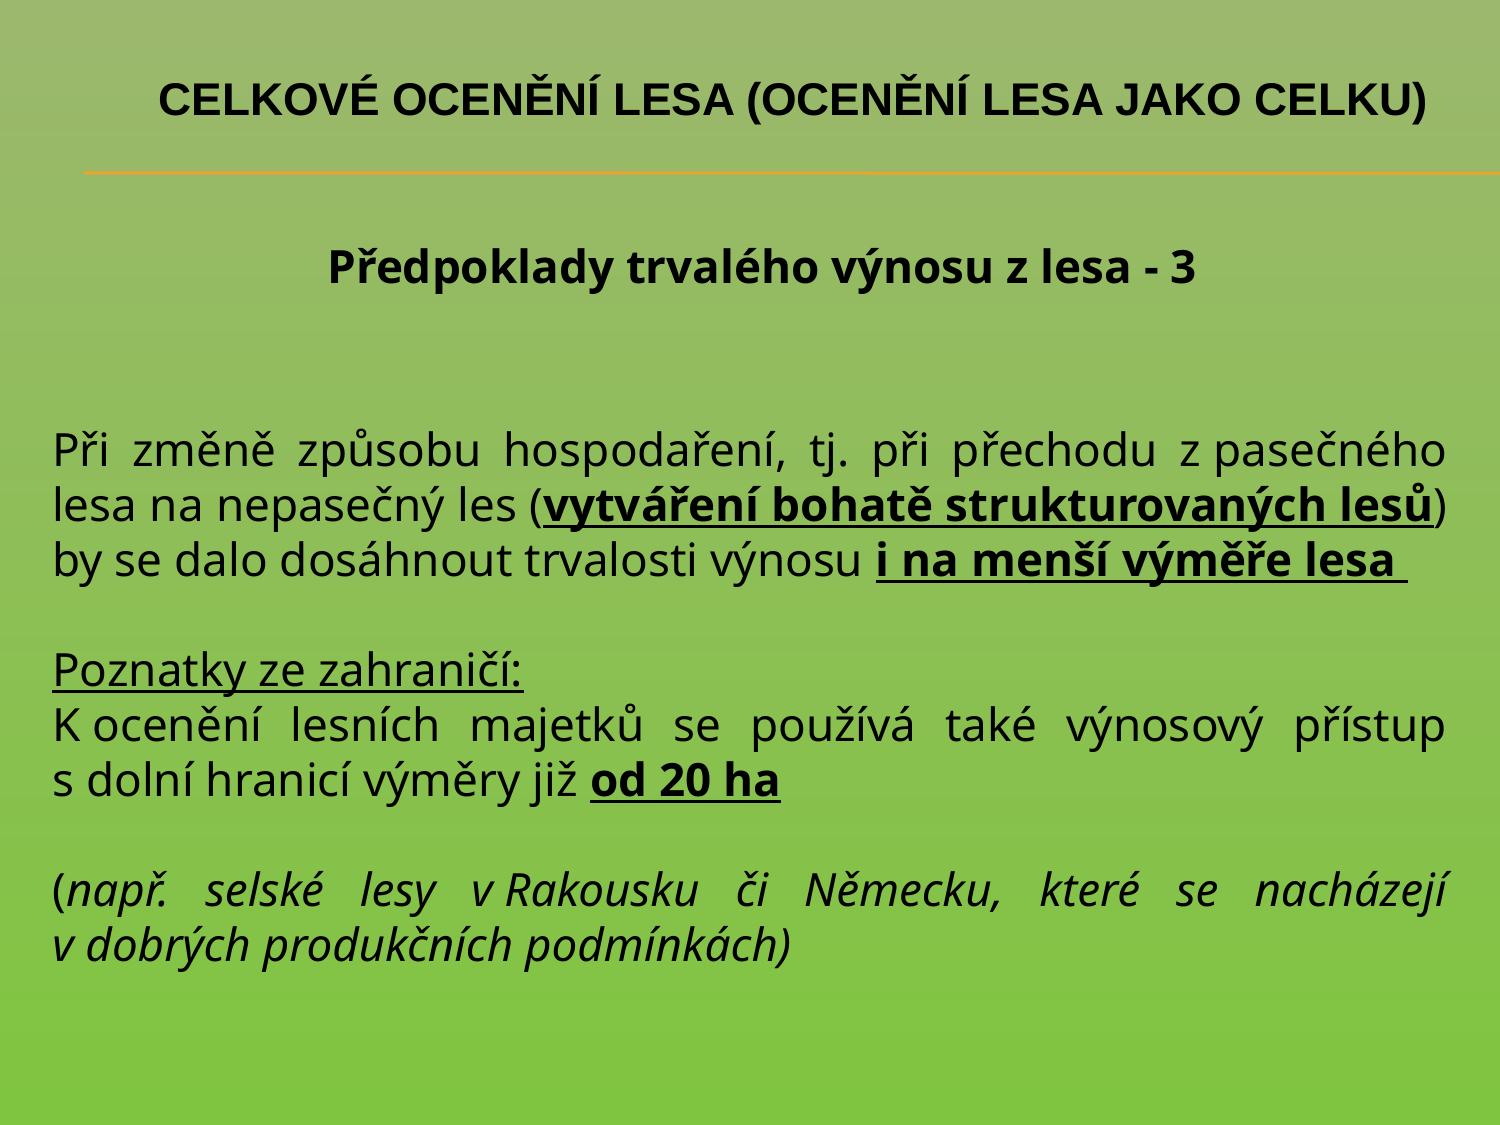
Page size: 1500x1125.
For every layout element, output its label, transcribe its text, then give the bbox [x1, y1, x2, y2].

title CELKOVÉ OCENĚNÍ LESA (OCENĚNÍ LESA JAKO CELKU) [50, 19, 1475, 175]
text_box Při změně způsobu hospodaření, tj. při přechodu z pasečného lesa na nepasečný les (vytváření bohatě strukturovaných lesů) by se dalo dosáhnout trvalosti výnosu i na menší výměře lesa Poznatky ze zahraničí: K ocenění lesních majetků se používá také výnosový přístup s dolní hranicí výměry již od 20 ha (např. selské lesy v Rakousku či Německu, které se nacházejí v dobrých produkčních podmínkách) [37, 413, 1463, 978]
text_box [49, 190, 1475, 279]
list Předpoklady trvalého výnosu z lesa - 3 [50, 279, 1475, 335]
